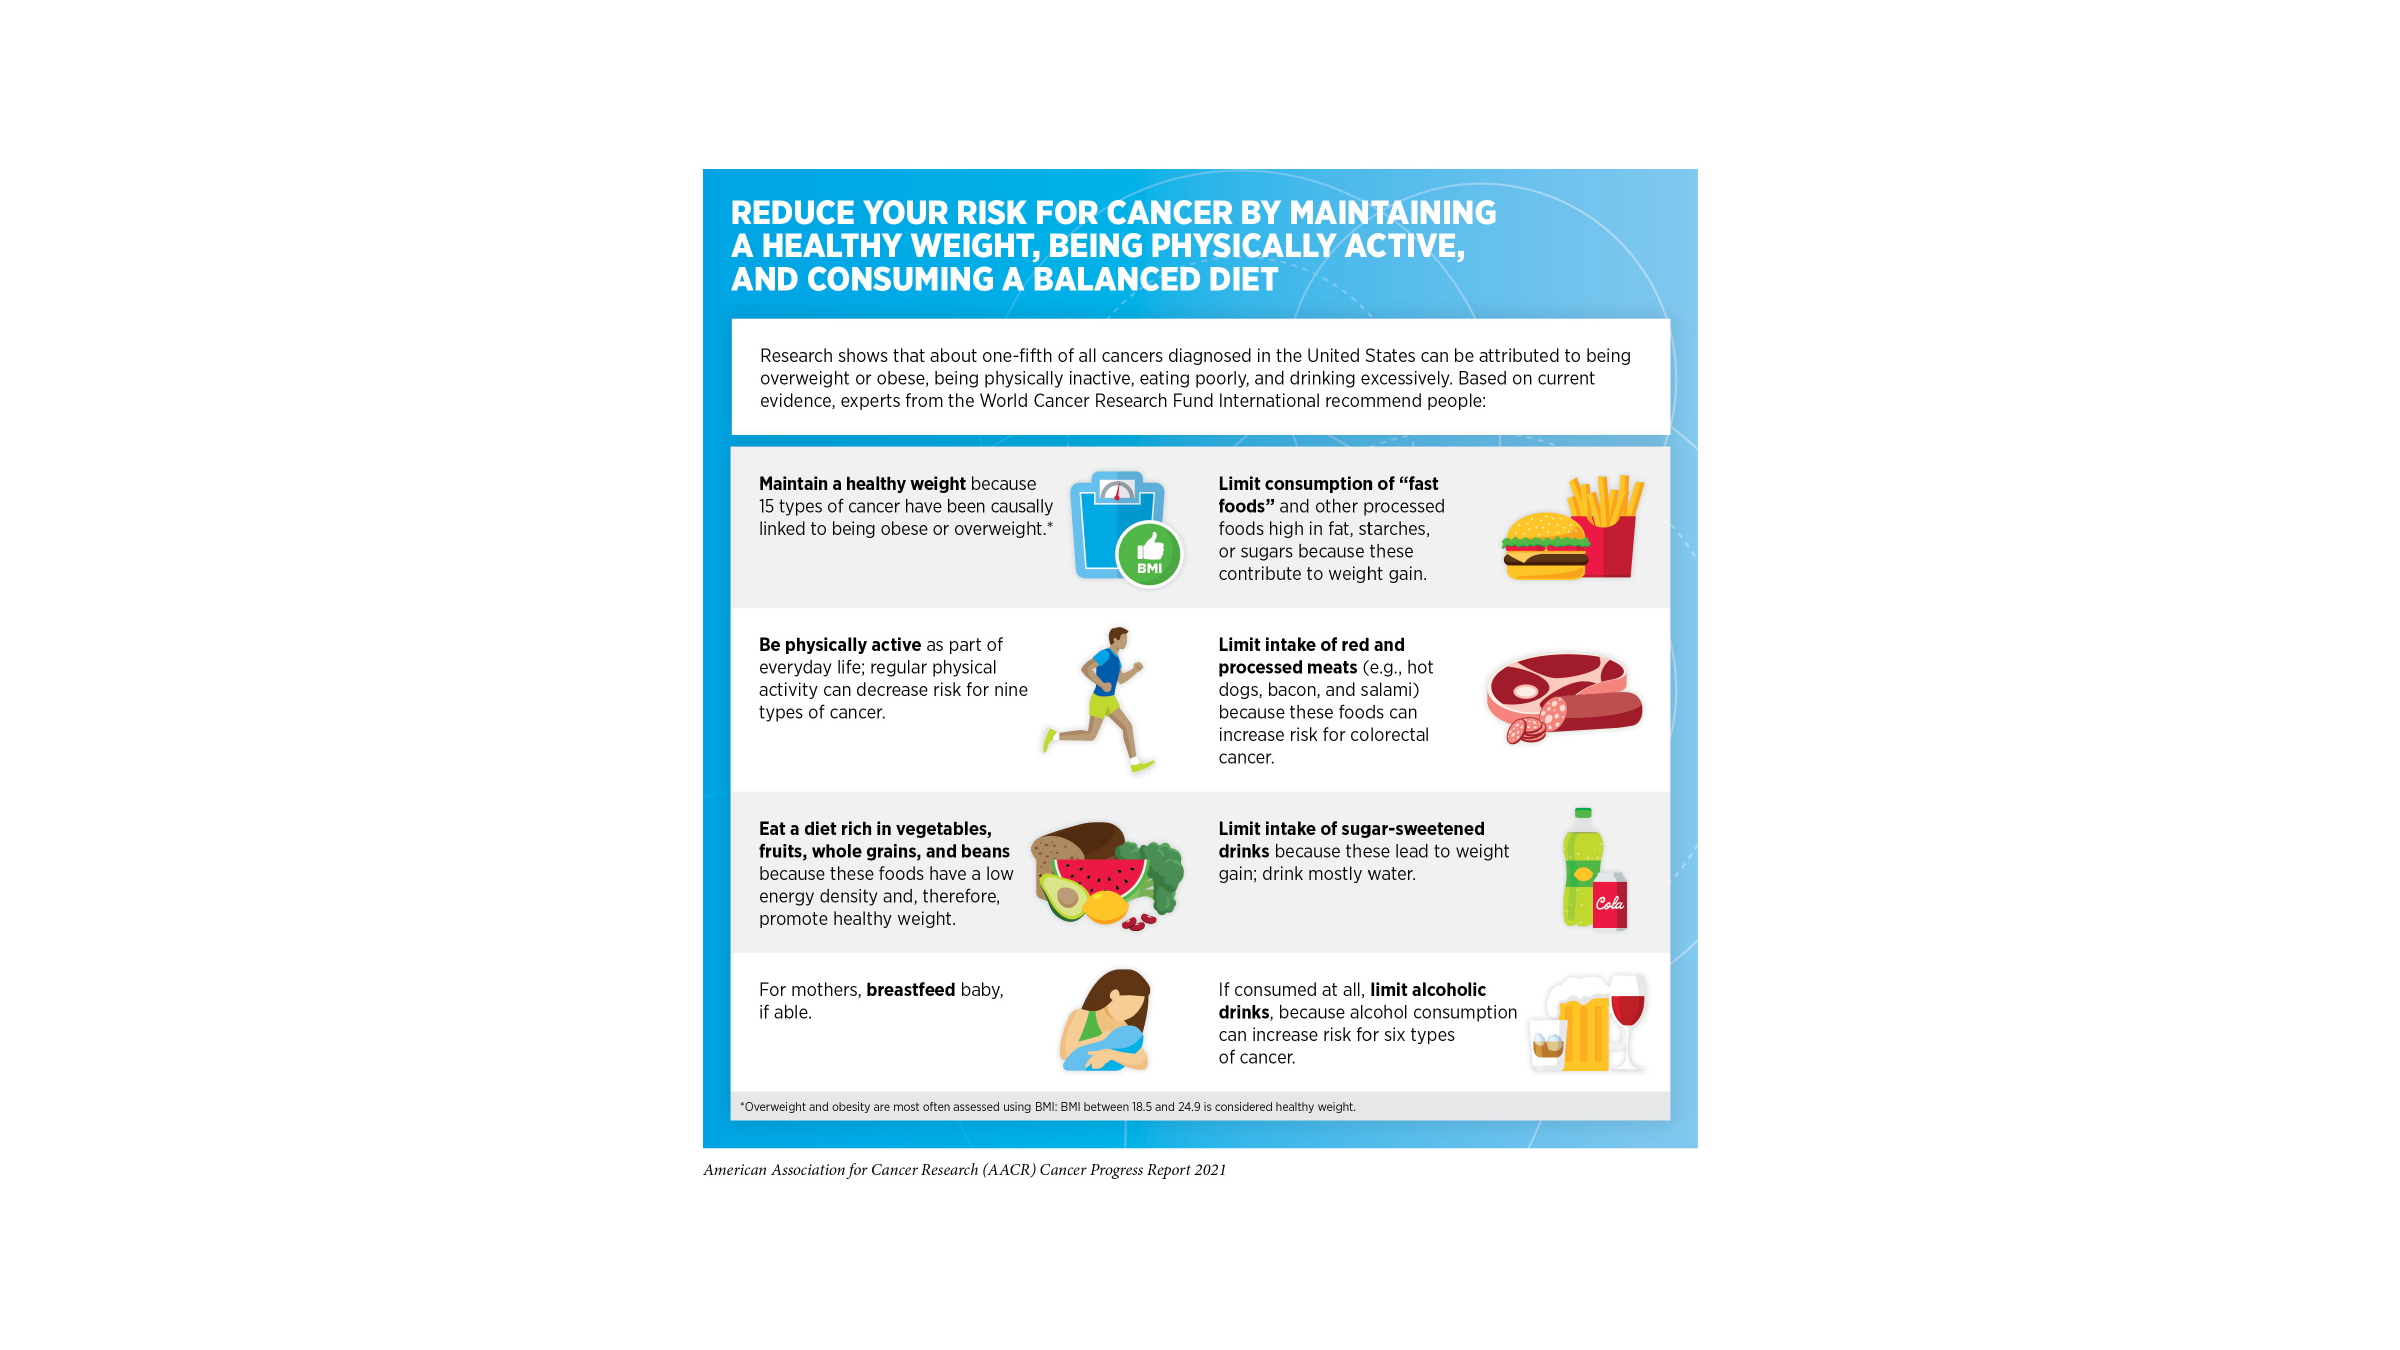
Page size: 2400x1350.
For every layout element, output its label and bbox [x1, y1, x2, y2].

picture [693, 162, 1707, 1188]
